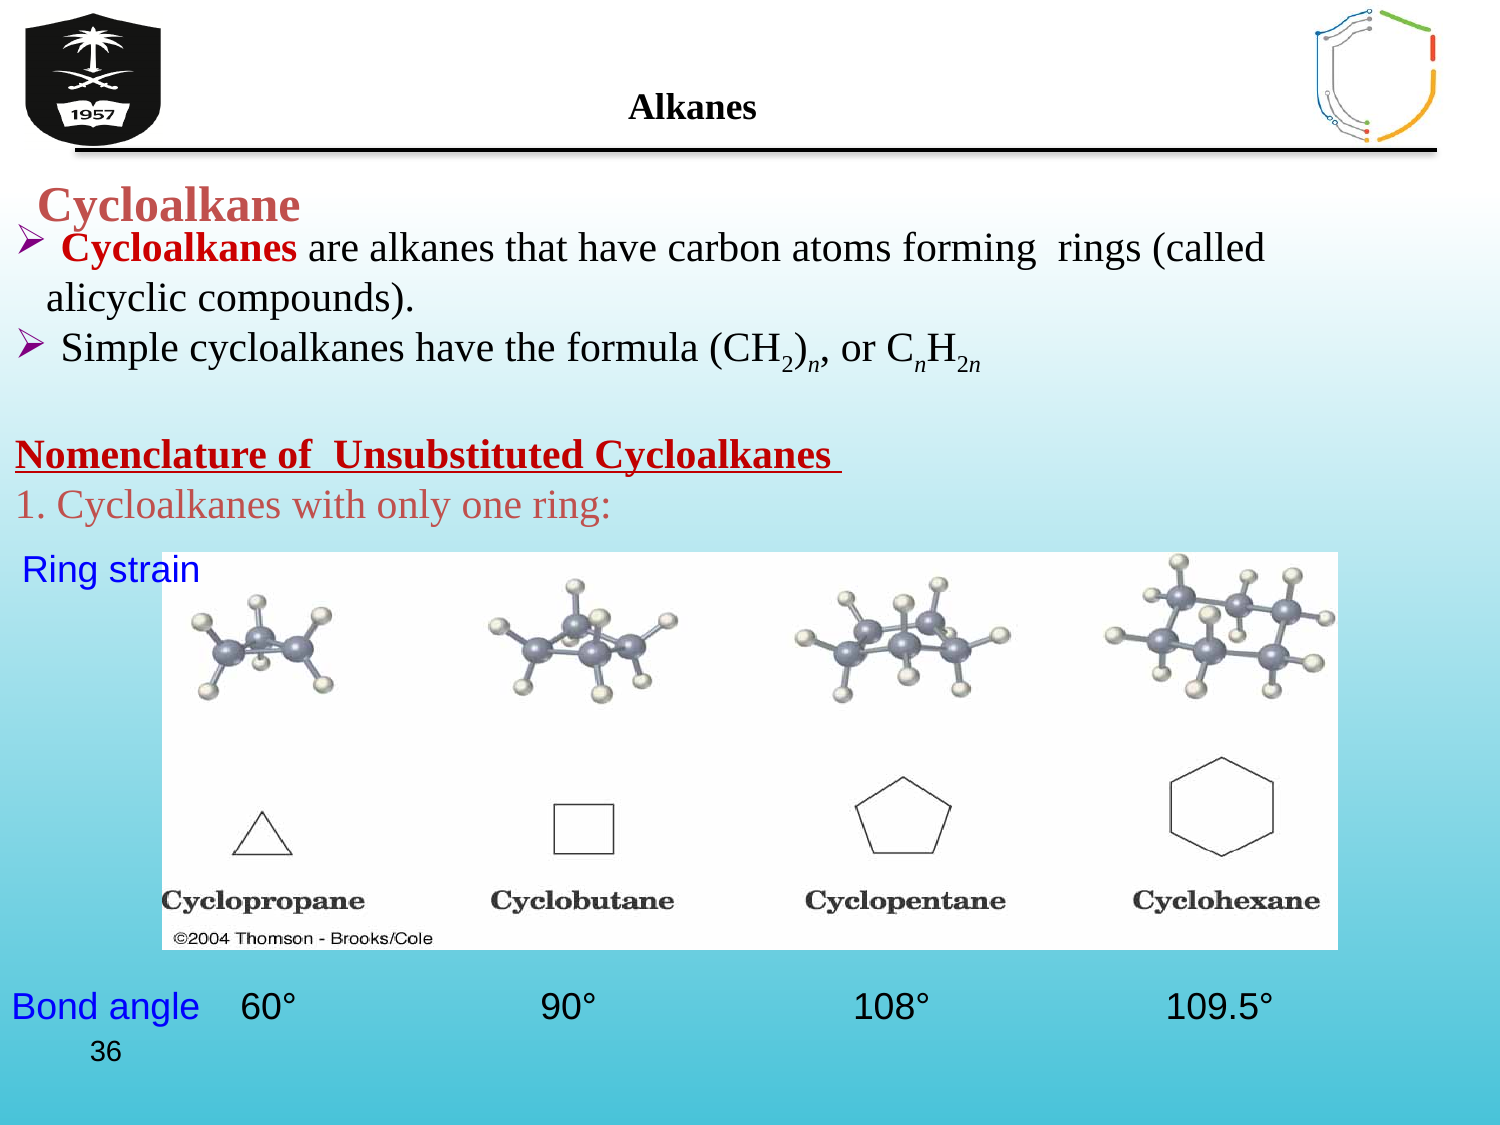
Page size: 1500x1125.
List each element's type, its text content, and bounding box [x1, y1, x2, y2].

picture [162, 552, 1338, 951]
text_box 36 [75, 1024, 425, 1103]
text_box 109.5° [1150, 974, 1290, 1035]
picture [1287, 0, 1463, 165]
picture [24, 12, 163, 151]
title Cycloalkane [0, 165, 363, 212]
text_box Ring strain [7, 537, 216, 598]
text_box 90° [525, 974, 612, 1035]
text_box Alkanes [613, 74, 773, 135]
text_box 60° [226, 974, 312, 1035]
text_box Cycloalkanes are alkanes that have carbon atoms forming rings (called alicyclic compounds). Simple cycloalkanes have the formula (CH2)n, or CnH2n Nomenclature of Unsubstituted Cycloalkanes 1. Cycloalkanes with only one ring: [0, 212, 1500, 535]
text_box Bond angle [0, 974, 226, 1035]
text_box 108° [838, 974, 946, 1035]
